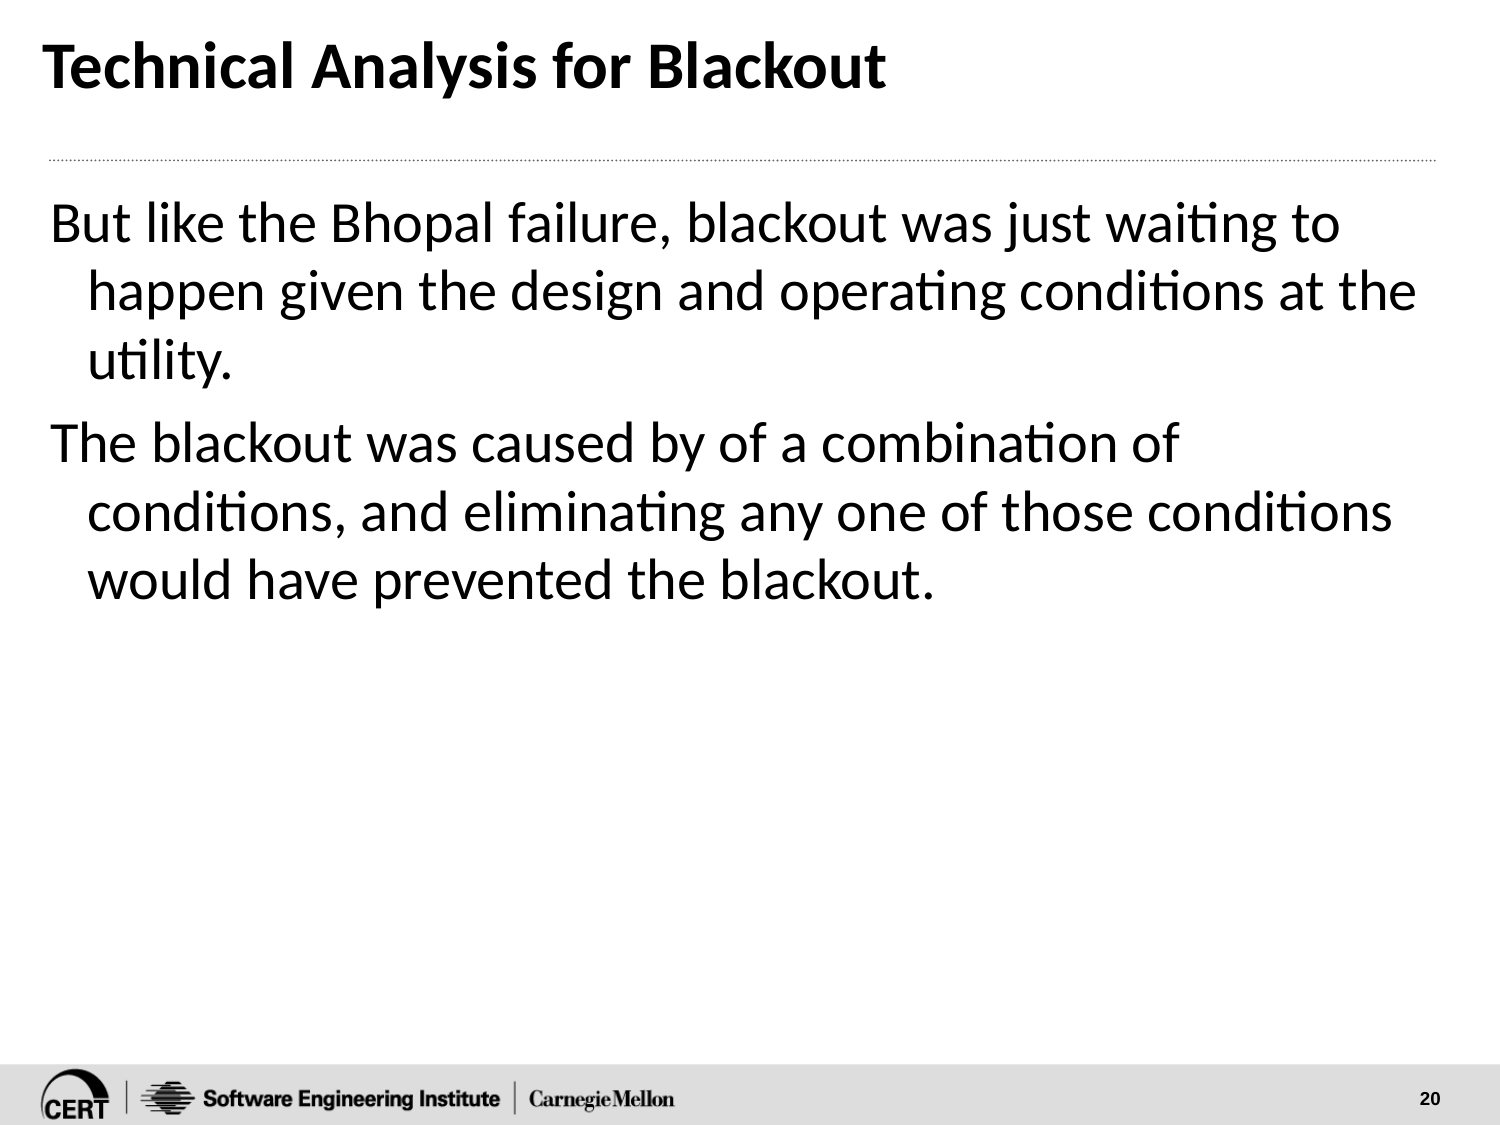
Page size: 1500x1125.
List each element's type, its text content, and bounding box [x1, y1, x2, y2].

title Technical Analysis for Blackout [42, 37, 1434, 155]
picture [24, 1065, 688, 1125]
list But like the Bhopal failure, blackout was just waiting to happen given the design and operating conditions at the utility. The blackout was caused by of a combination of conditions, and eliminating any one of those conditions would have prevented the blackout. [49, 187, 1438, 1001]
